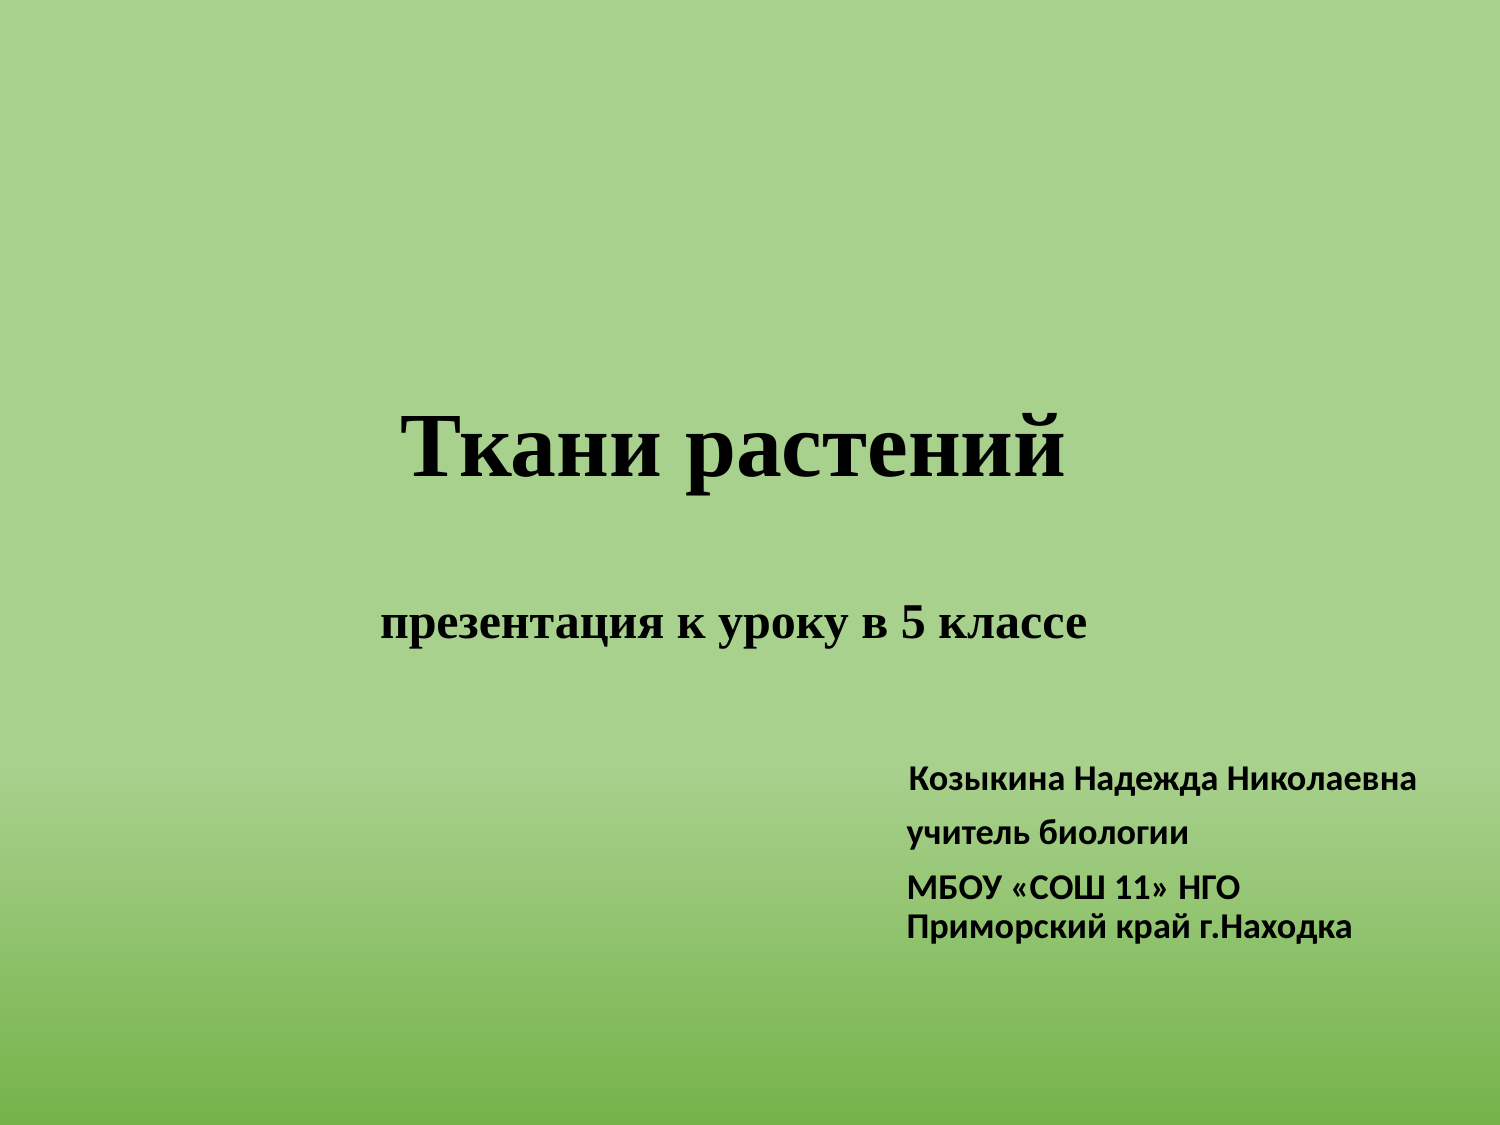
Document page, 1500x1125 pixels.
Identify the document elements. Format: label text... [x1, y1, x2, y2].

title Ткани растений презентация к уроку в 5 классе [171, 385, 1297, 777]
subtitle Козыкина Надежда Николаевна учитель биологии МБОУ «СОШ 11» НГО Приморский край г.Находка [891, 751, 1436, 988]
